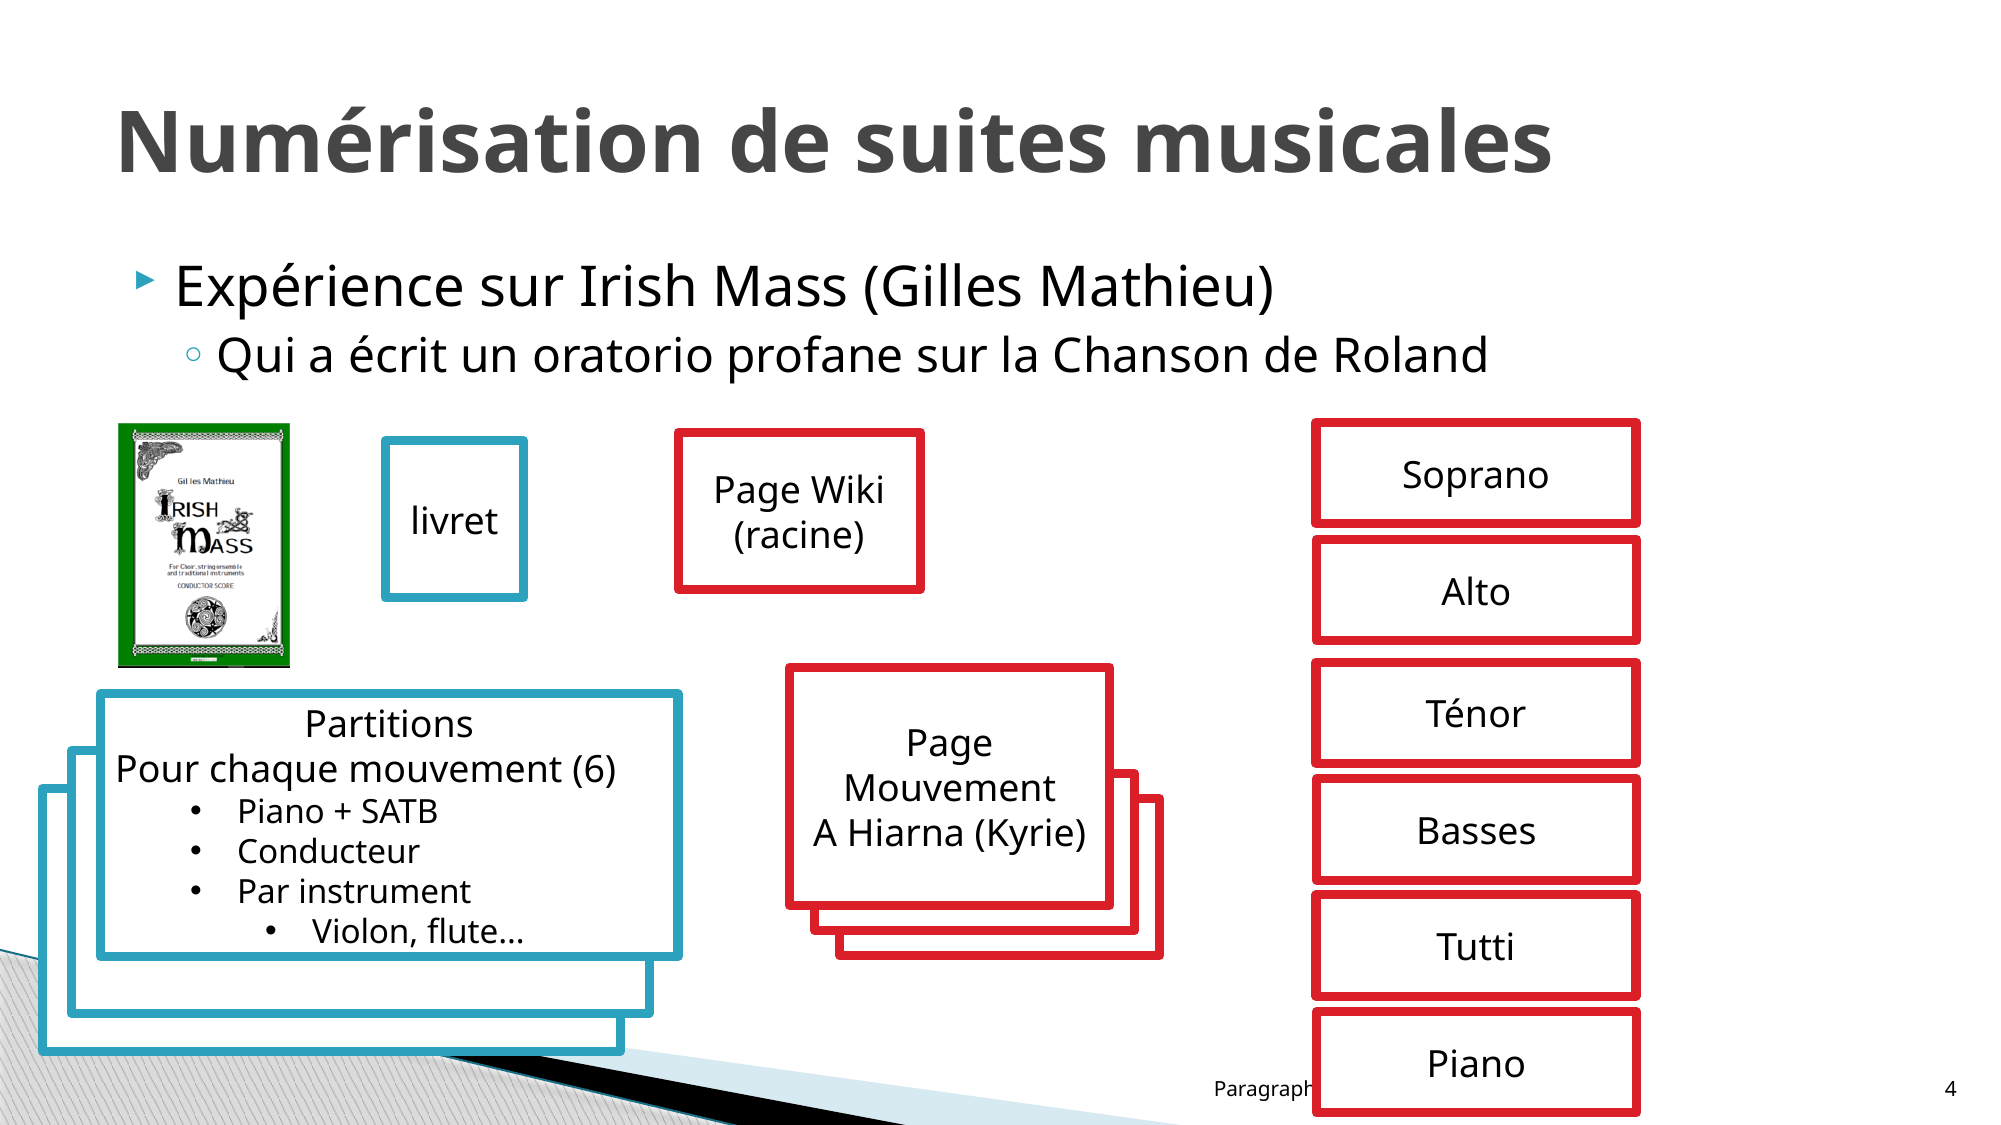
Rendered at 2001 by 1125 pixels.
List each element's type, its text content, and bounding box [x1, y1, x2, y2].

picture [117, 423, 290, 668]
footer Paragraphe 2021, Ducloy [957, 1051, 1312, 1112]
text_box [67, 746, 654, 1018]
slide_number 4 [1891, 1051, 1972, 1112]
text_box [810, 769, 1139, 935]
text_box Tutti [1311, 890, 1641, 1001]
text_box Page Wiki (racine) [674, 428, 925, 594]
text_box [38, 784, 625, 1056]
text_box Partitions Pour chaque mouvement (6) Piano + SATB Conducteur Par instrument Violon, flute… [96, 689, 683, 961]
title Numérisation de suites musicales [99, 45, 1900, 233]
list Expérience sur Irish Mass (Gilles Mathieu) Qui a écrit un oratorio profane sur la Chanson de Roland [99, 242, 1900, 401]
text_box Basses [1312, 774, 1641, 885]
text_box Piano [1312, 1007, 1641, 1117]
text_box Page Mouvement A Hiarna (Kyrie) [785, 663, 1114, 910]
text_box [835, 794, 1164, 960]
text_box Alto [1312, 535, 1641, 645]
text_box livret [381, 436, 528, 602]
text_box Ténor [1311, 658, 1641, 768]
text_box Soprano [1311, 418, 1641, 528]
